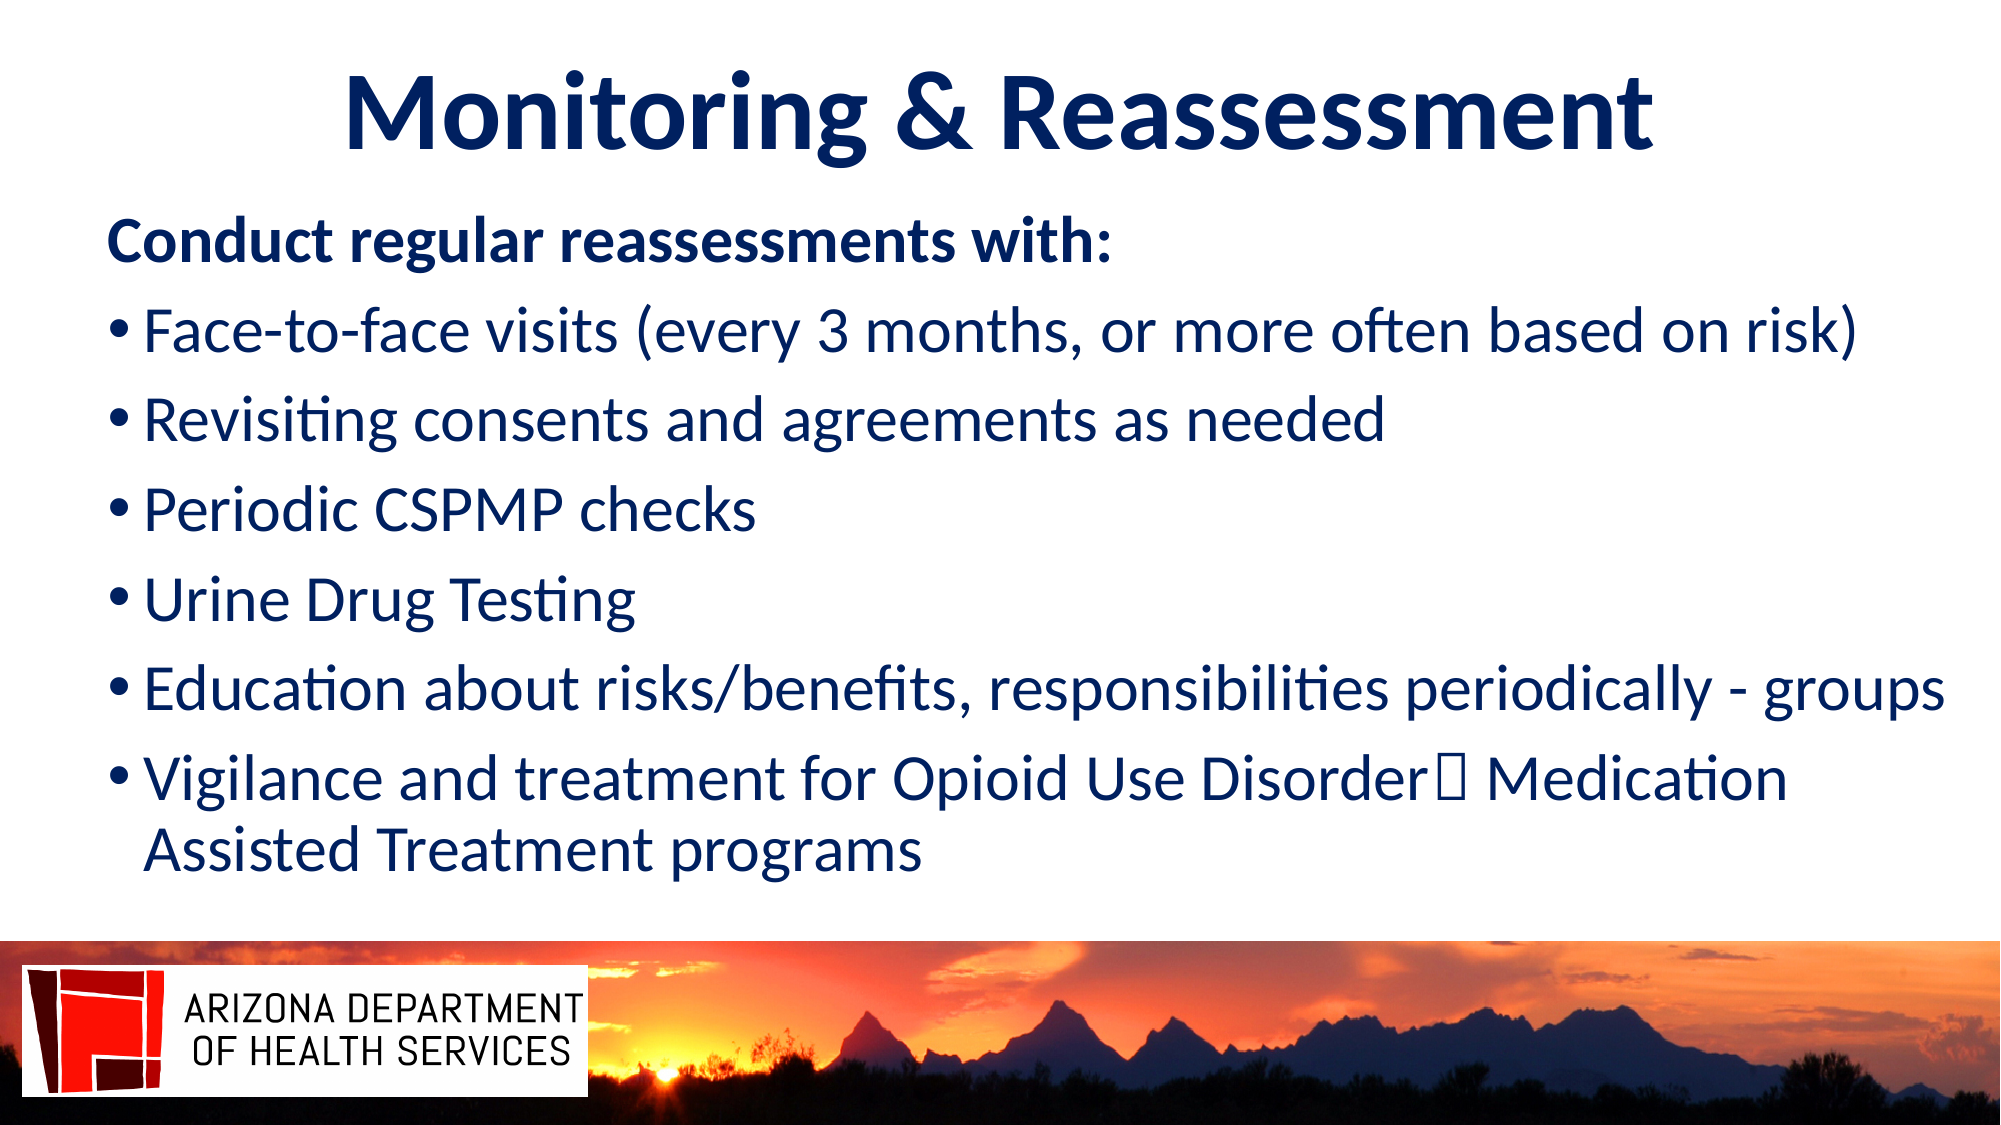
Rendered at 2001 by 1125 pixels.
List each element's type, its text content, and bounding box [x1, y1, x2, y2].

title Monitoring & Reassessment [0, 0, 2000, 227]
picture [0, 941, 2000, 1125]
list Conduct regular reassessments with: Face-to-face visits (every 3 months, or more often based on risk) Revisiting consents and agreements as needed Periodic CSPMP checks Urine Drug Testing Education about risks/benefits, responsibilities periodically - groups Vigilance and treatment for Opioid Use Disorder Medication Assisted Treatment programs [92, 198, 2000, 938]
